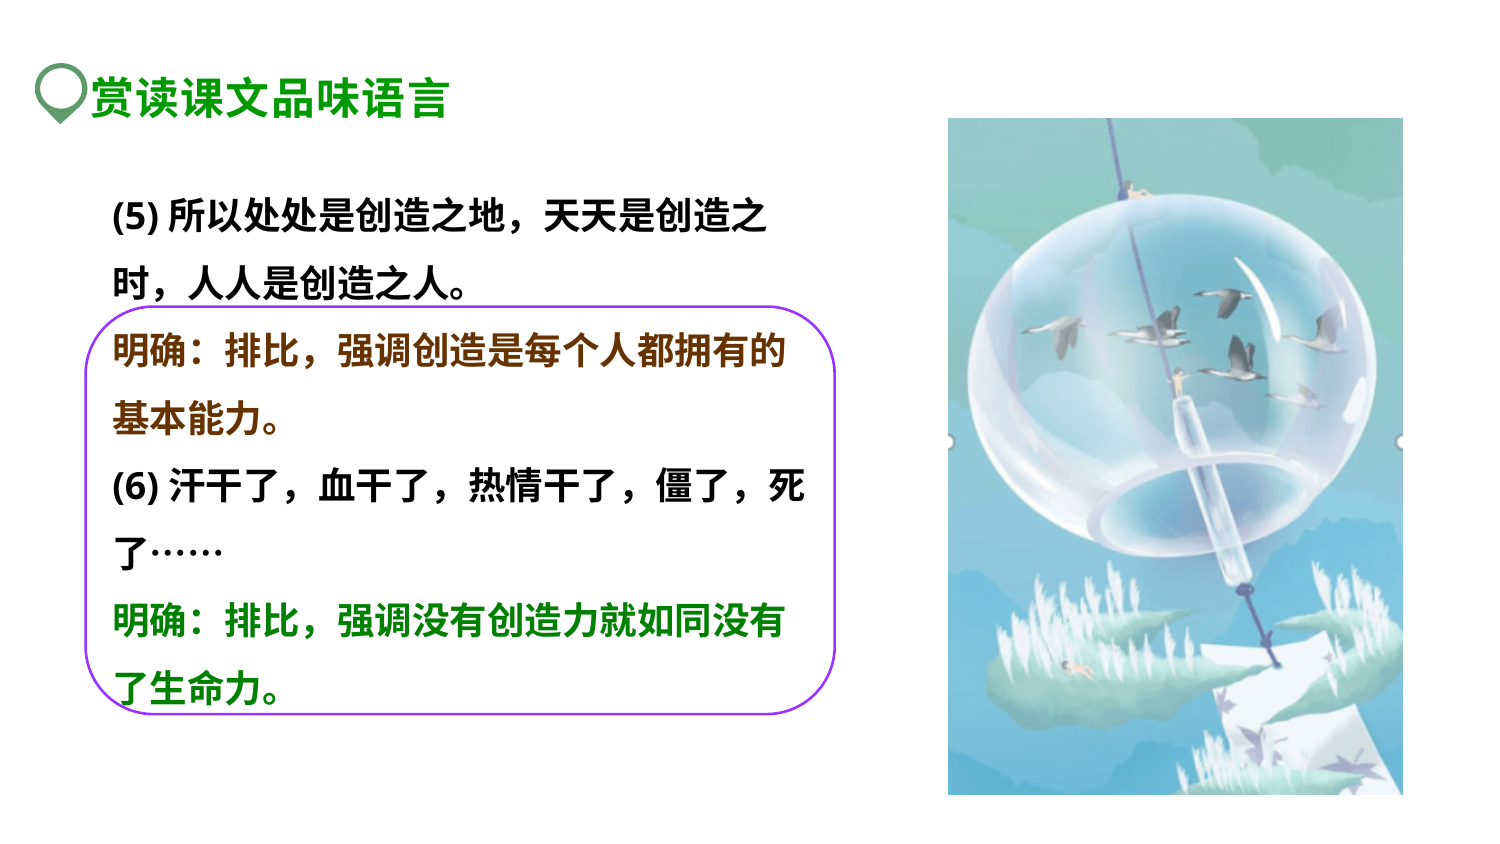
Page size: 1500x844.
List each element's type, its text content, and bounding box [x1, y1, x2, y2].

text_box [34, 62, 472, 132]
text_box (5)所以处处是创造之地，天天是创造之时，人人是创造之人。 明确：排比，强调创造是每个人都拥有的基本能力。 (6)汗干了，血干了，热情干了，僵了，死了…… 明确：排比，强调没有创造力就如同没有了生命力。 [101, 163, 822, 716]
text_box [85, 331, 101, 690]
text_box [822, 335, 835, 686]
picture [948, 118, 1403, 795]
